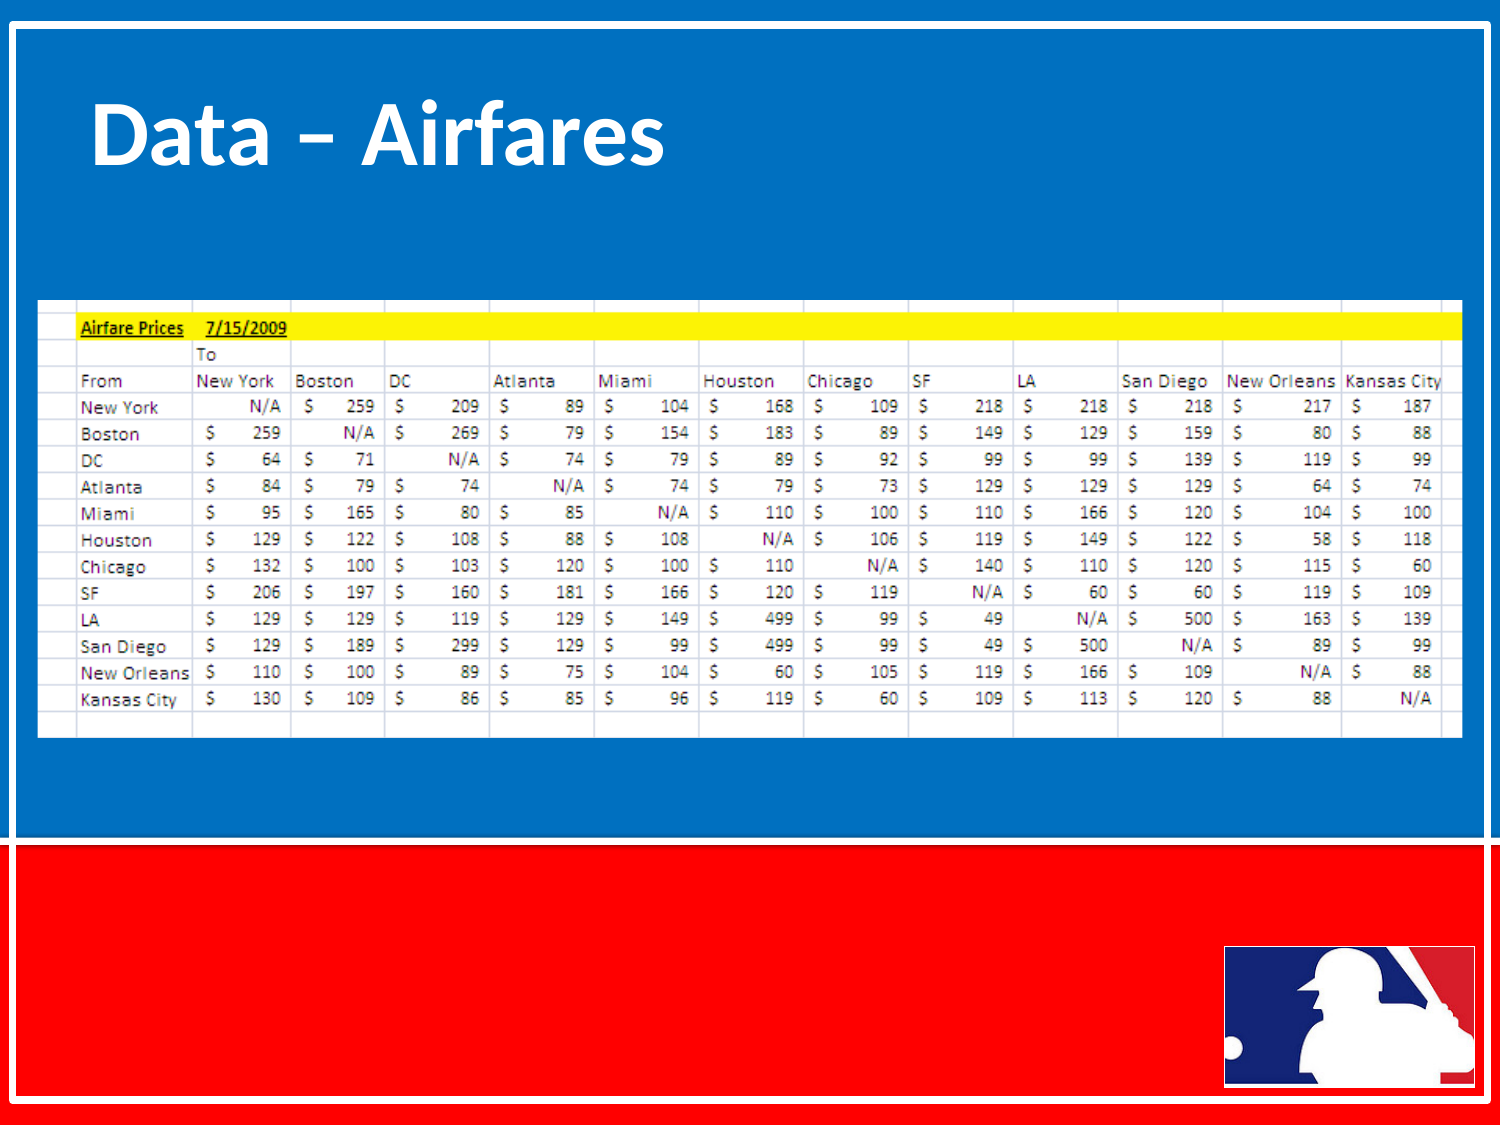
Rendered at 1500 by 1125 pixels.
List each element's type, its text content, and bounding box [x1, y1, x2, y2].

title Data – Airfares [75, 25, 1425, 231]
picture [37, 299, 1463, 738]
picture [1225, 947, 1474, 1087]
